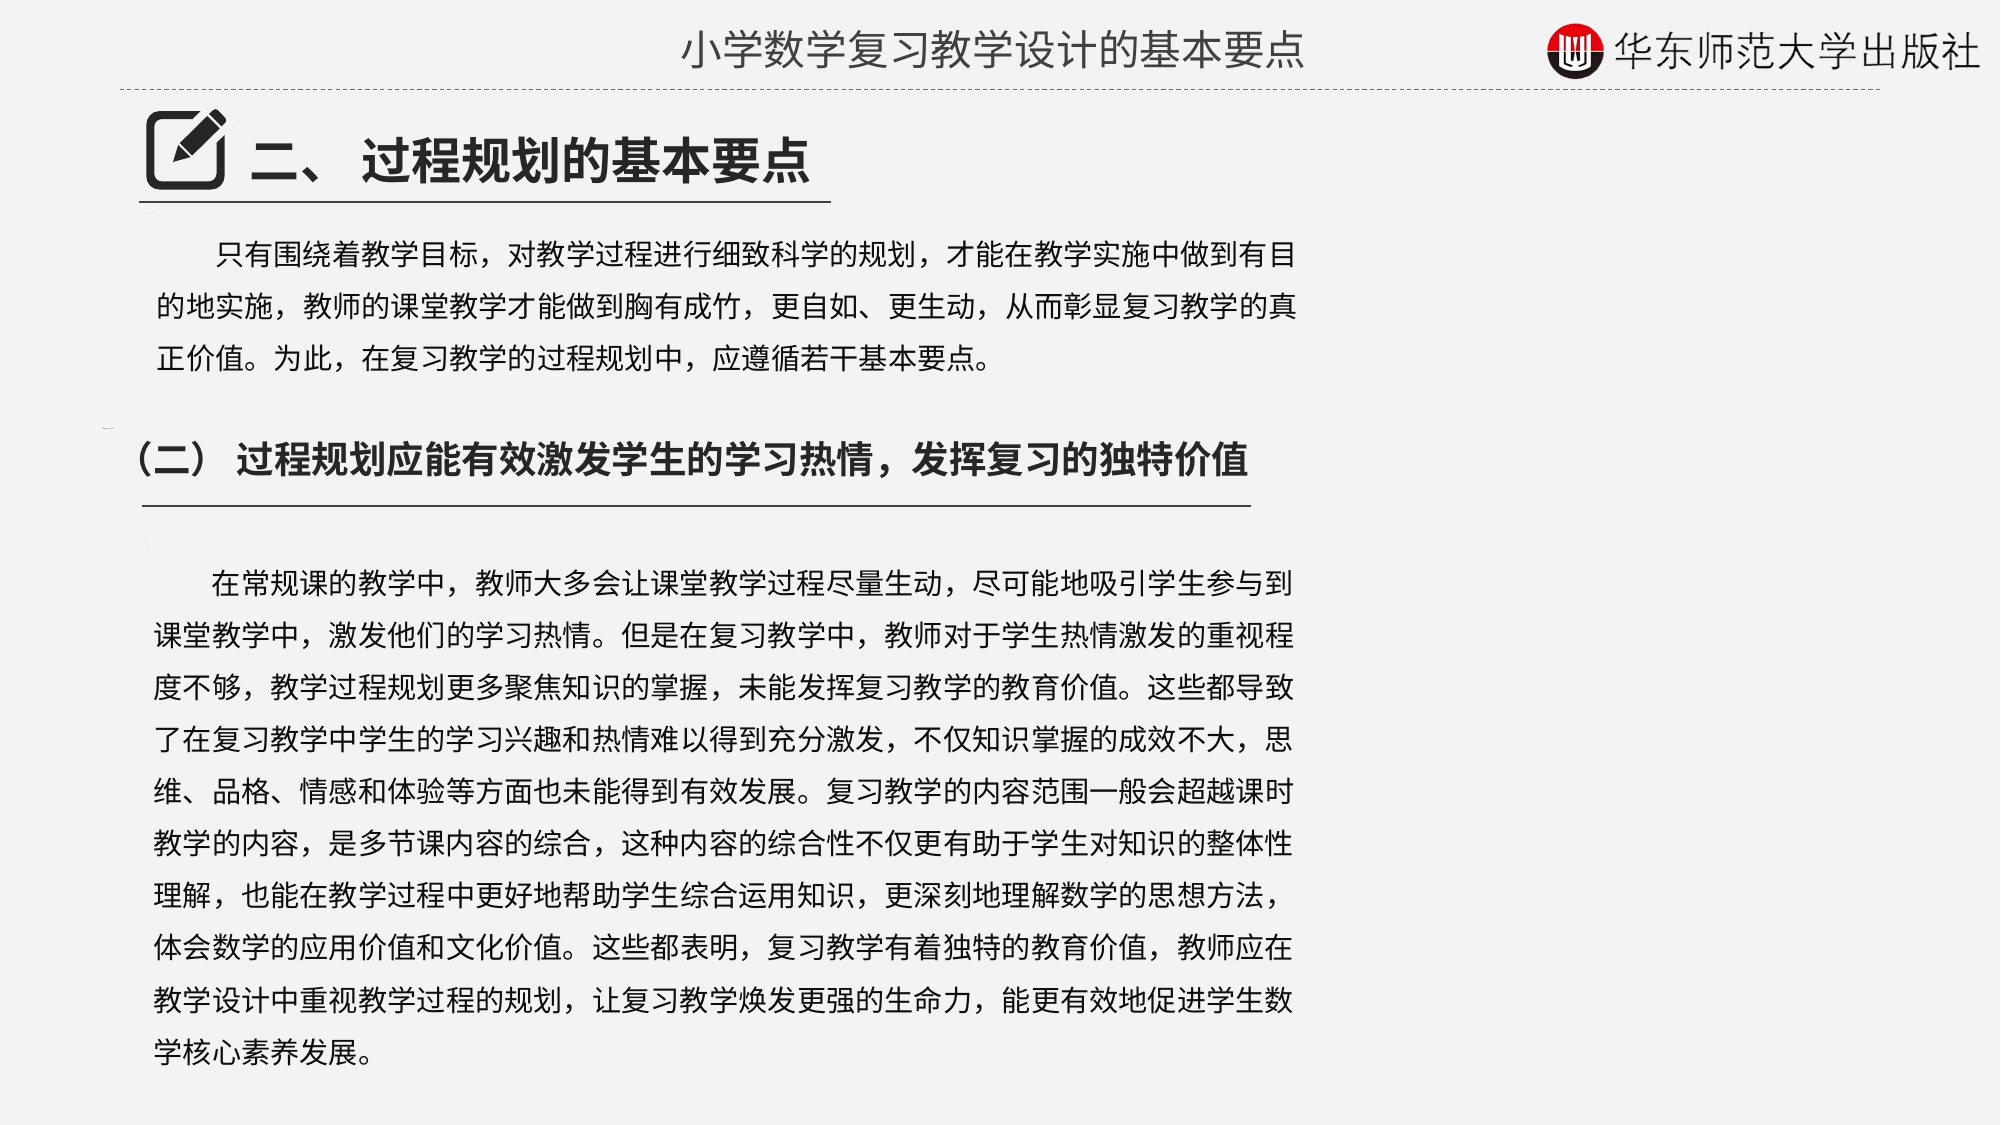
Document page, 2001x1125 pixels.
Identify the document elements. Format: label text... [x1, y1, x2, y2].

text_box 小学数学复习教学设计的基本要点 [680, 23, 1320, 74]
text_box [146, 111, 225, 190]
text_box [1536, 13, 1989, 83]
text_box （二） 过程规划应能有效激发学生的学习热情，发挥复习的独特价值 [101, 428, 1310, 489]
text_box [208, 109, 227, 127]
text_box 二、 过程规划的基本要点 [235, 121, 1147, 197]
text_box 在常规课的教学中，教师大多会让课堂教学过程尽量生动，尽可能地吸引学生参与到课堂教学中，激发他们的学习热情。但是在复习教学中，教师对于学生热情激发的重视程度不够，教学过程规划更多聚焦知识的掌握，未能发挥复习教学的教育价值。这些都导致了在复习教学中学生的学习兴趣和热情难以得到充分激发，不仅知识掌握的成效不大，思维、品格、情感和体验等方面也未能得到有效发展。复习教学的内容范围一般会超越课时教学的内容，是多节课内容的综合，这种内容的综合性不仅更有助于学生对知识的整体性理解，也能在教学过程中更好地帮助学生综合运用知识，更深刻地理解数学的思想方法，体会数学的应用价值和文化价值。这些都表明，复习教学有着独特的教育价值，教师应在教学设计中重视教学过程的规划，让复习教学焕发更强的生命力，能更有效地促进学生数学核心素养发展。 [138, 540, 1320, 1077]
text_box 只有围绕着教学目标，对教学过程进行细致科学的规划，才能在教学实施中做到有目的地实施，教师的课堂教学才能做到胸有成竹，更自如、更生动，从而彰显复习教学的真正价值。为此，在复习教学的过程规划中，应遵循若干基本要点。 [142, 212, 1320, 383]
